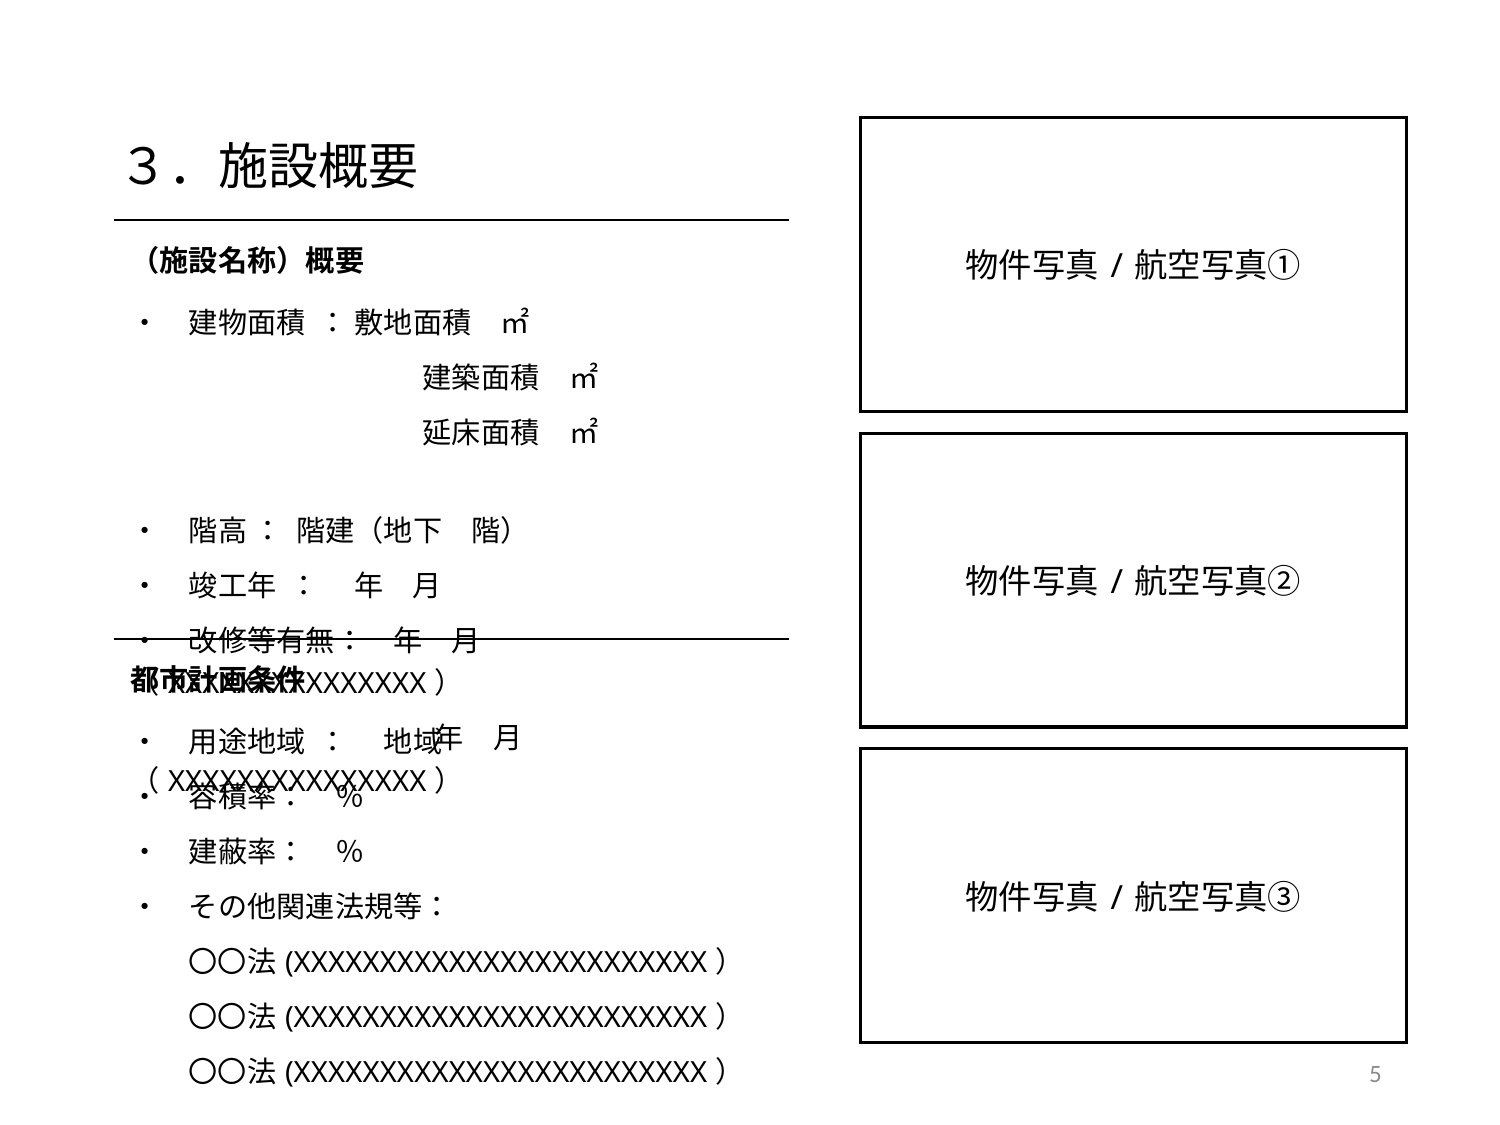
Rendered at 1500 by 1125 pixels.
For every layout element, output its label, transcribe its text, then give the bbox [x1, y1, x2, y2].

table_cell ・ 建物面積 ： 敷地面積 ㎡ 建築面積 ㎡ 延床面積 ㎡ ・ 階高 ： 階建（地下 階） ・ 竣工年 ： 年 月 ・ 改修等有無： 年 月（XXXXXXXXXXXXXXX） 年 月（XXXXXXXXXXXXXXX） [114, 291, 789, 638]
text_box 物件写真/航空写真① [859, 117, 1407, 412]
text_box 物件写真/航空写真③ [859, 748, 1407, 1044]
table_header （施設名称）概要 [114, 221, 789, 285]
table_header 都市計画条件 [114, 640, 789, 704]
table_cell ・ 用途地域 ： 地域 ・ 容積率： ％ ・ 建蔽率： ％ ・ その他関連法規等： 〇〇法(XXXXXXXXXXXXXXXXXXXXXXXX） 〇〇法(XXXXXXXXXXXXXXXXXXXXXXXX） 〇〇法(XXXXXXXXXXXXXXXXXXXXXXXX） [114, 710, 789, 1098]
slide_number 5 [1059, 1042, 1397, 1103]
title ３．施設概要 [103, 59, 1397, 278]
text_box 物件写真/航空写真② [859, 432, 1407, 728]
